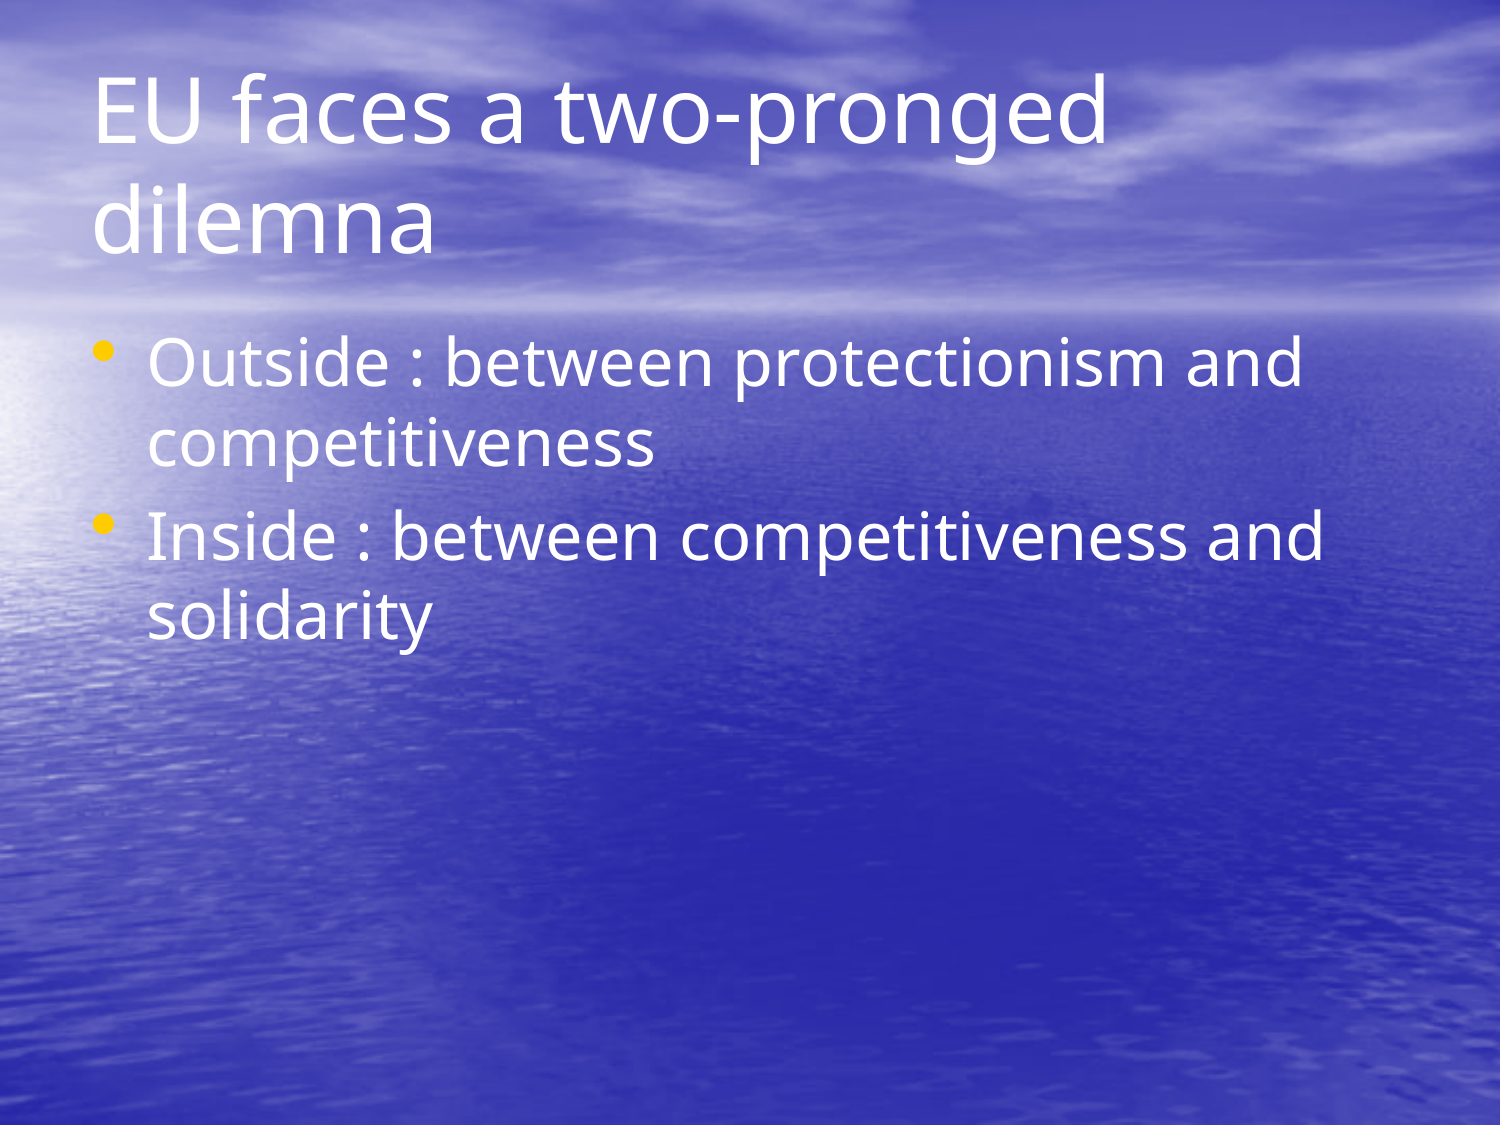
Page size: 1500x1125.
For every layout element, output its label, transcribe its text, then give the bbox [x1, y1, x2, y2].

title EU faces a two-pronged dilemna [74, 47, 1426, 276]
list Outside : between protectionism and competitiveness Inside : between competitiveness and solidarity [74, 312, 1426, 988]
